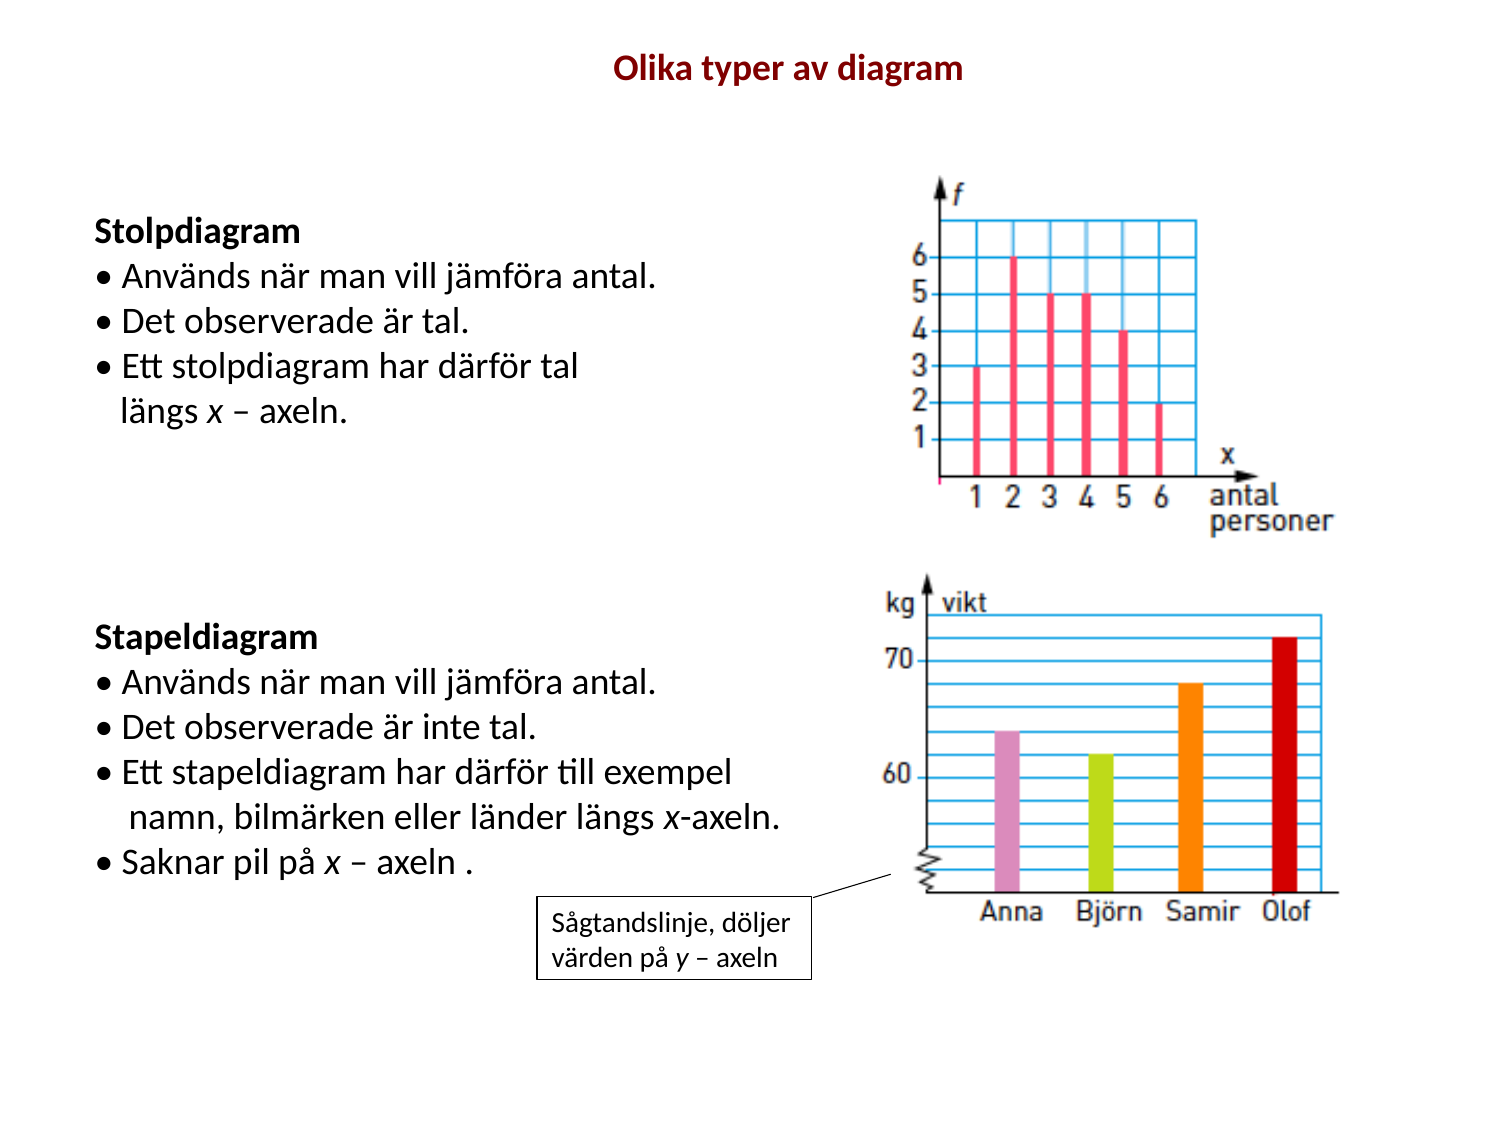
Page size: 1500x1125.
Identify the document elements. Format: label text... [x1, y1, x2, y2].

text_box Olika typer av diagram [598, 35, 980, 96]
text_box Stolpdiagram • Används när man vill jämföra antal. • Det observerade är tal. • Ett stolpdiagram har därför tal längs x – axeln. [79, 198, 830, 439]
picture [863, 144, 1394, 938]
text_box Stapeldiagram • Används när man vill jämföra antal. • Det observerade är inte tal. • Ett stapeldiagram har därför till exempel namn, bilmärken eller länder längs x-axeln. • Saknar pil på x – axeln . [79, 604, 864, 935]
text_box Sågtandslinje, döljer värden på y – axeln [535, 879, 865, 981]
